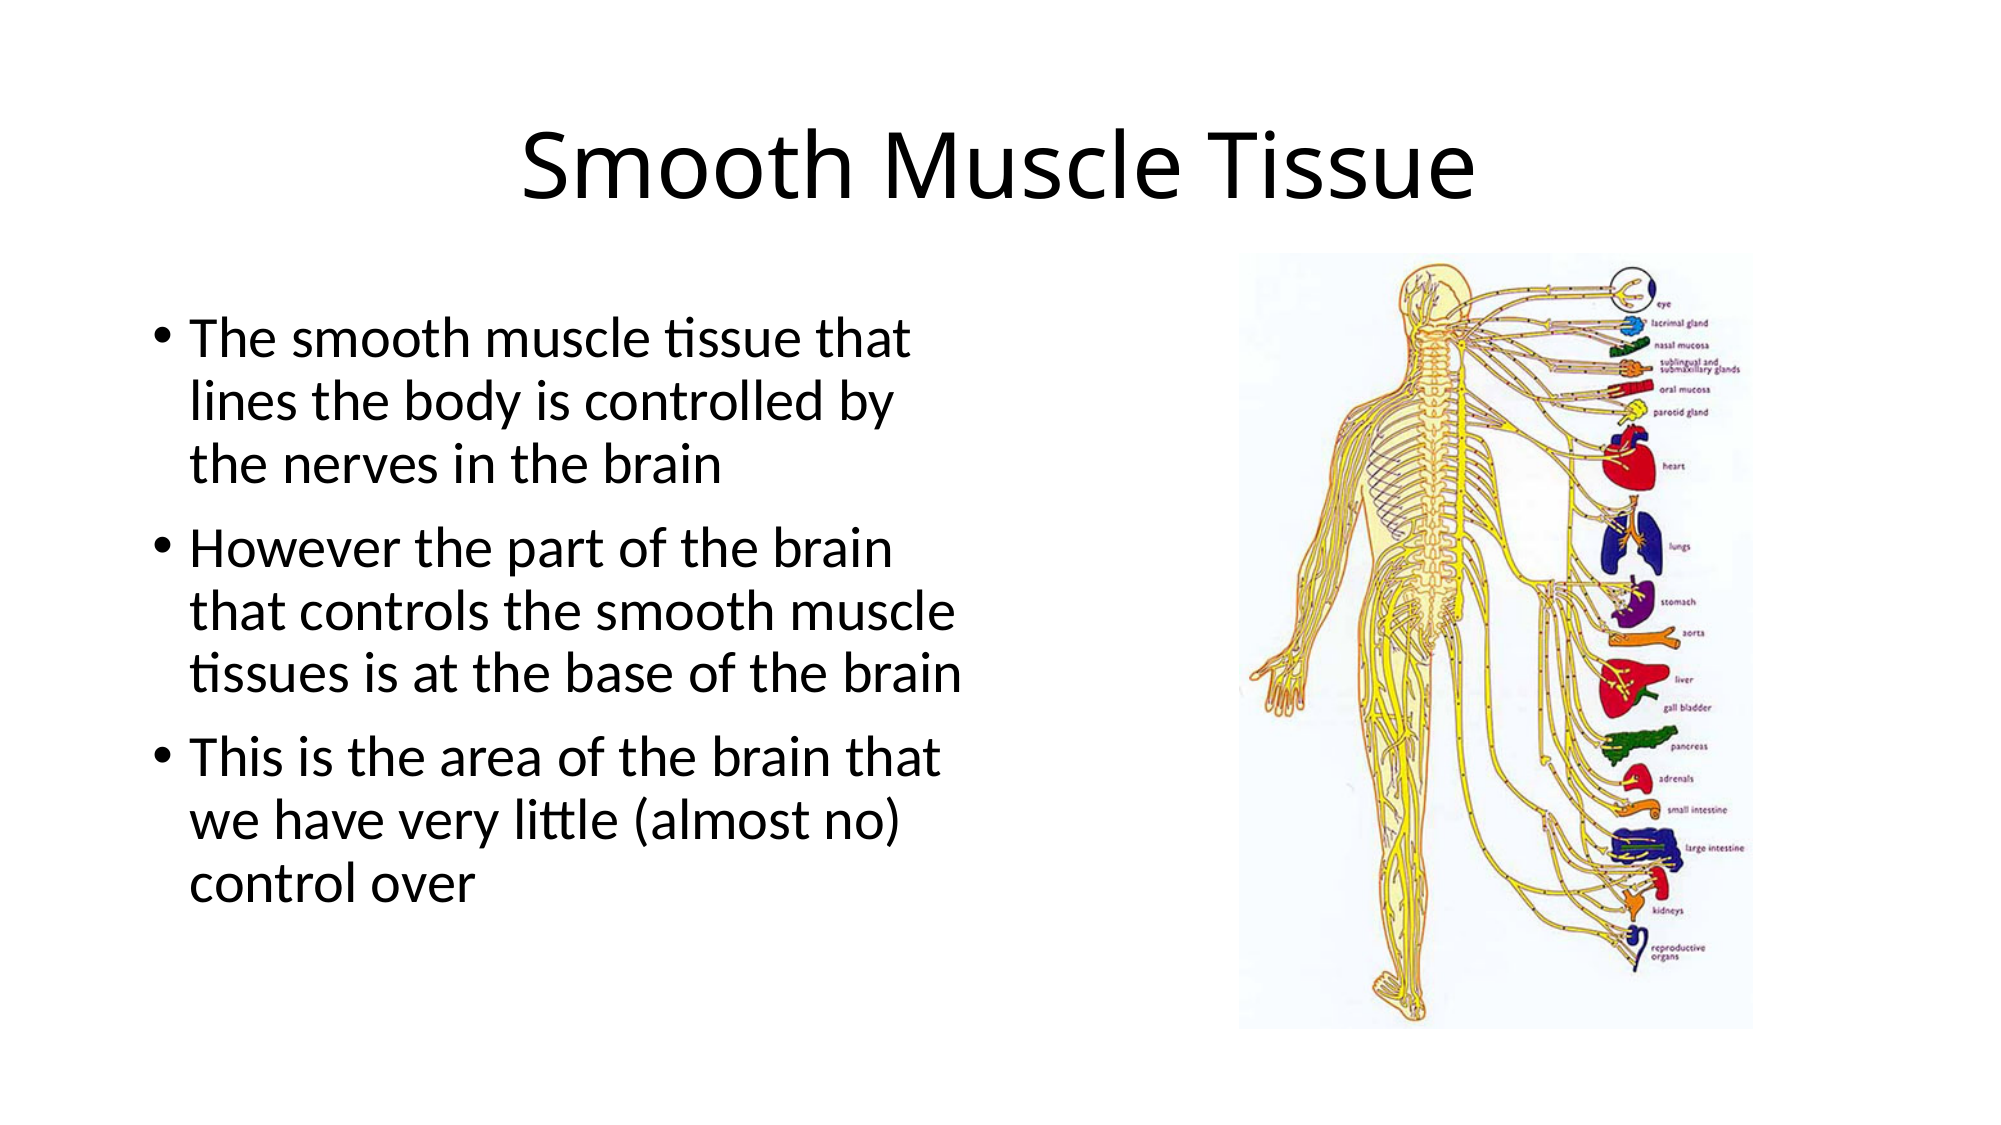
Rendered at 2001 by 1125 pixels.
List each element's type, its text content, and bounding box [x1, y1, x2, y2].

title Smooth Muscle Tissue [137, 59, 1863, 278]
list The smooth muscle tissue that lines the body is controlled by the nerves in the brain However the part of the brain that controls the smooth muscle tissues is at the base of the brain This is the area of the brain that we have very little (almost no) control over [137, 299, 988, 1014]
picture [1239, 253, 1753, 1029]
